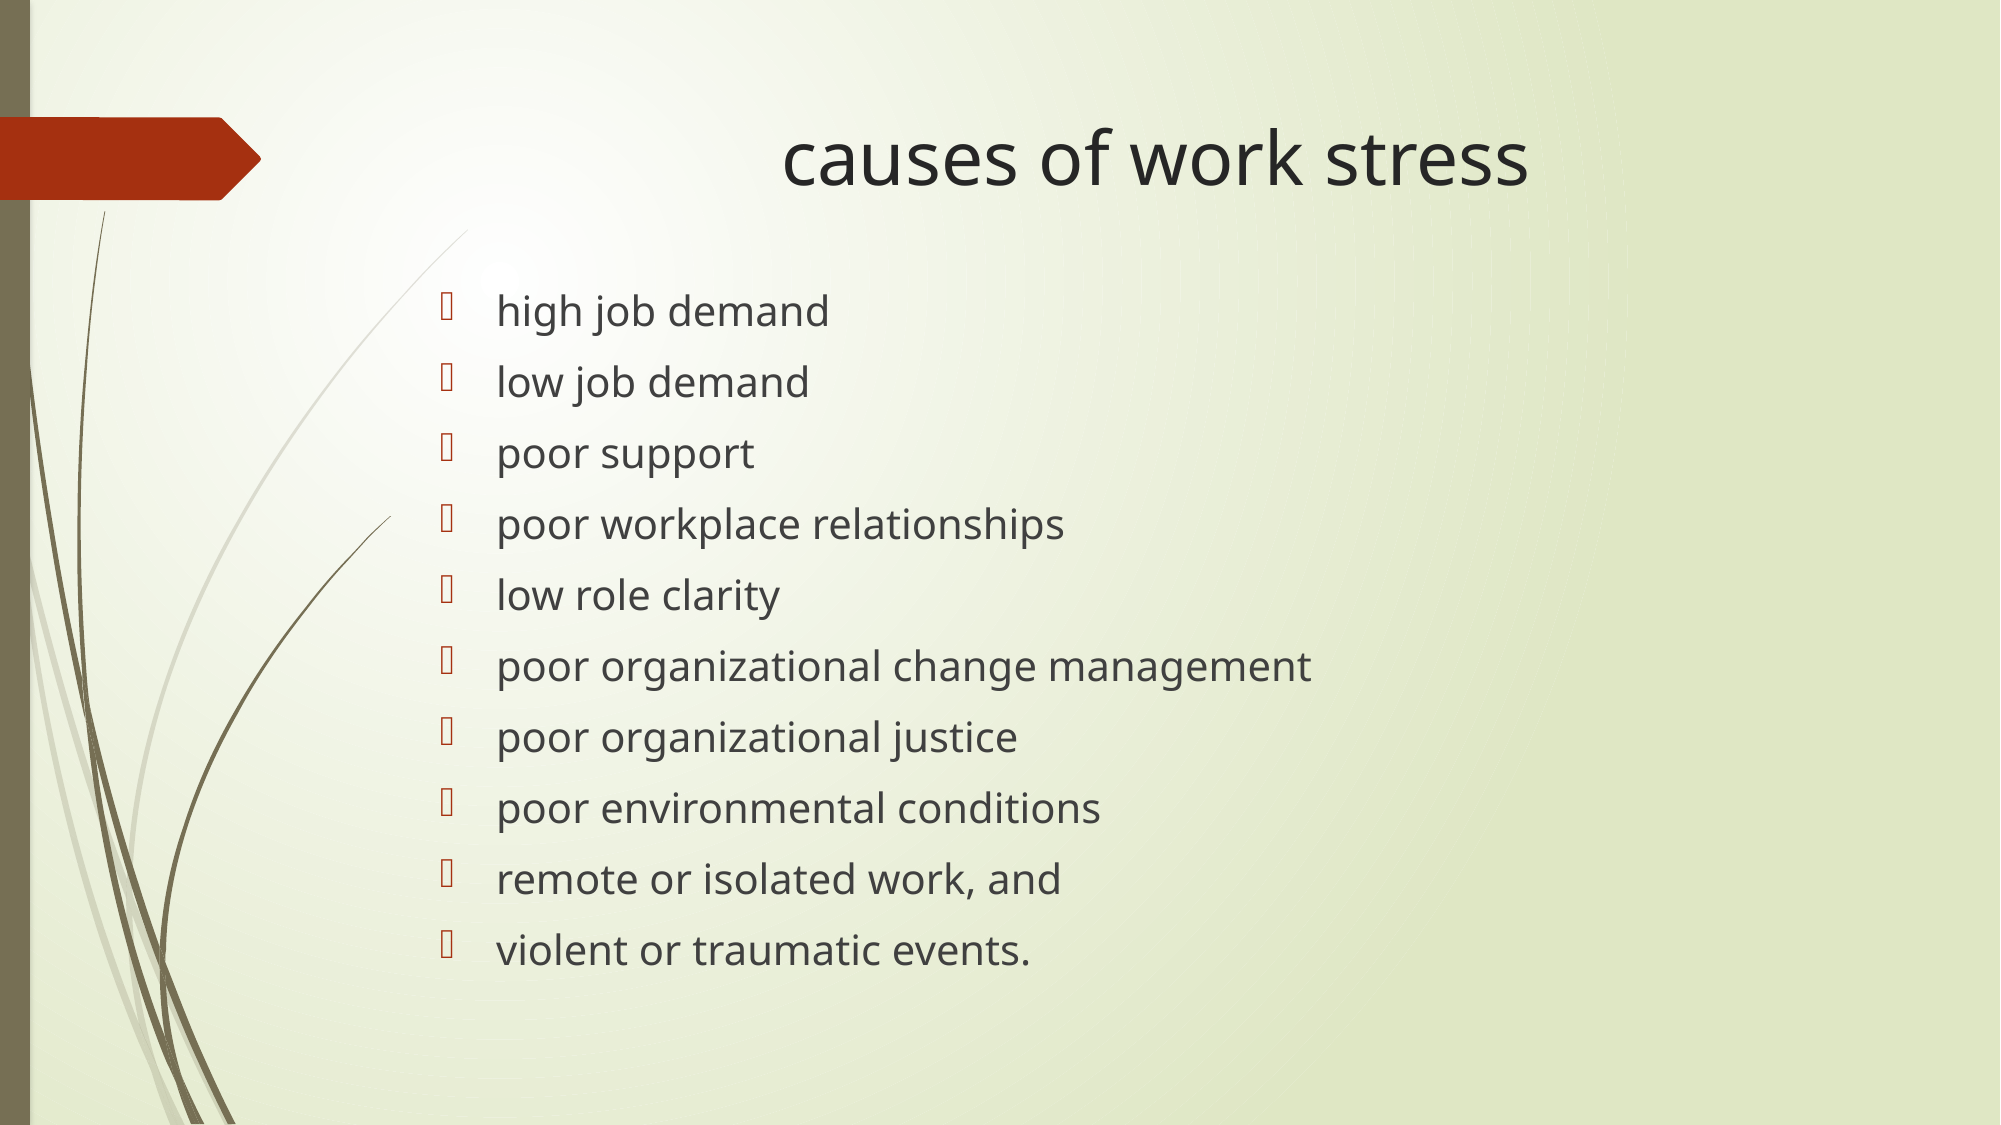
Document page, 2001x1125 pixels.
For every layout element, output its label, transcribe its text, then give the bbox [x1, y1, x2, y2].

list high job demand low job demand poor support poor workplace relationships low role clarity poor organizational change management poor organizational justice poor environmental conditions remote or isolated work, and violent or traumatic events. [424, 277, 1888, 1023]
title causes of work stress [425, 102, 1888, 277]
